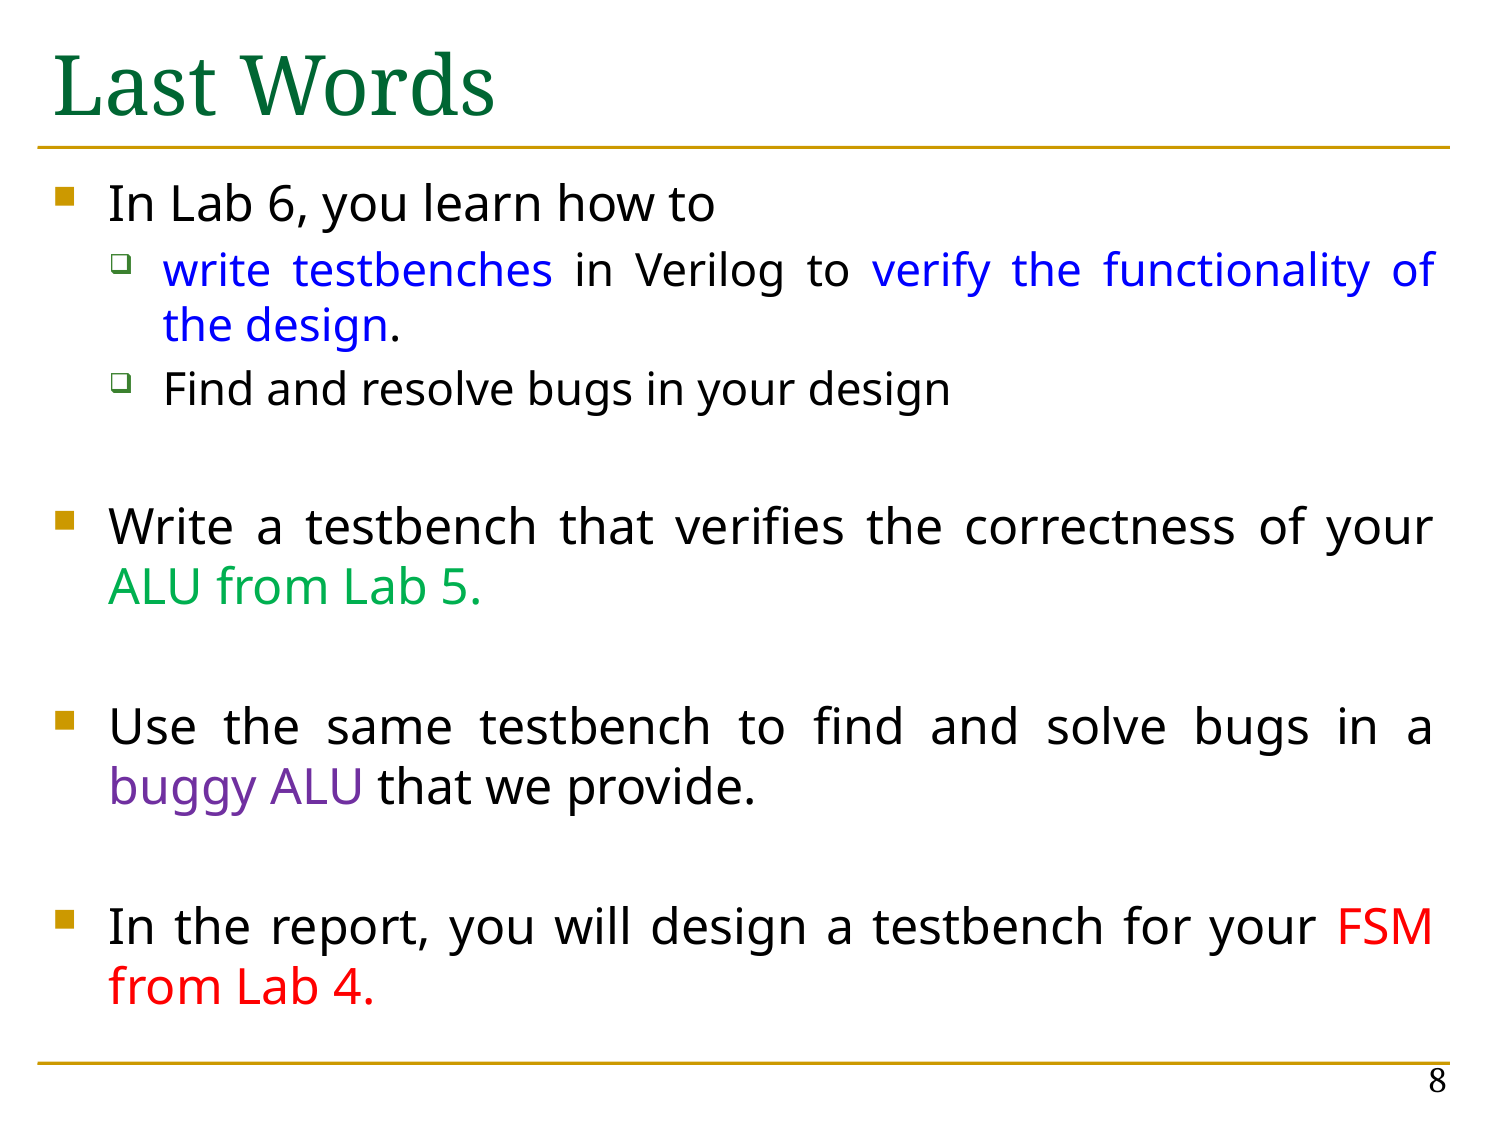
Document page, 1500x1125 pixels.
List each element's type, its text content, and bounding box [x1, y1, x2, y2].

slide_number 8 [1111, 1036, 1462, 1112]
title Last Words [37, 24, 1450, 163]
list In Lab 6, you learn how to write testbenches in Verilog to verify the functionality of the design. Find and resolve bugs in your design Write a testbench that verifies the correctness of your ALU from Lab 5. Use the same testbench to find and solve bugs in a buggy ALU that we provide. In the report, you will design a testbench for your FSM from Lab 4. [37, 163, 1450, 1037]
